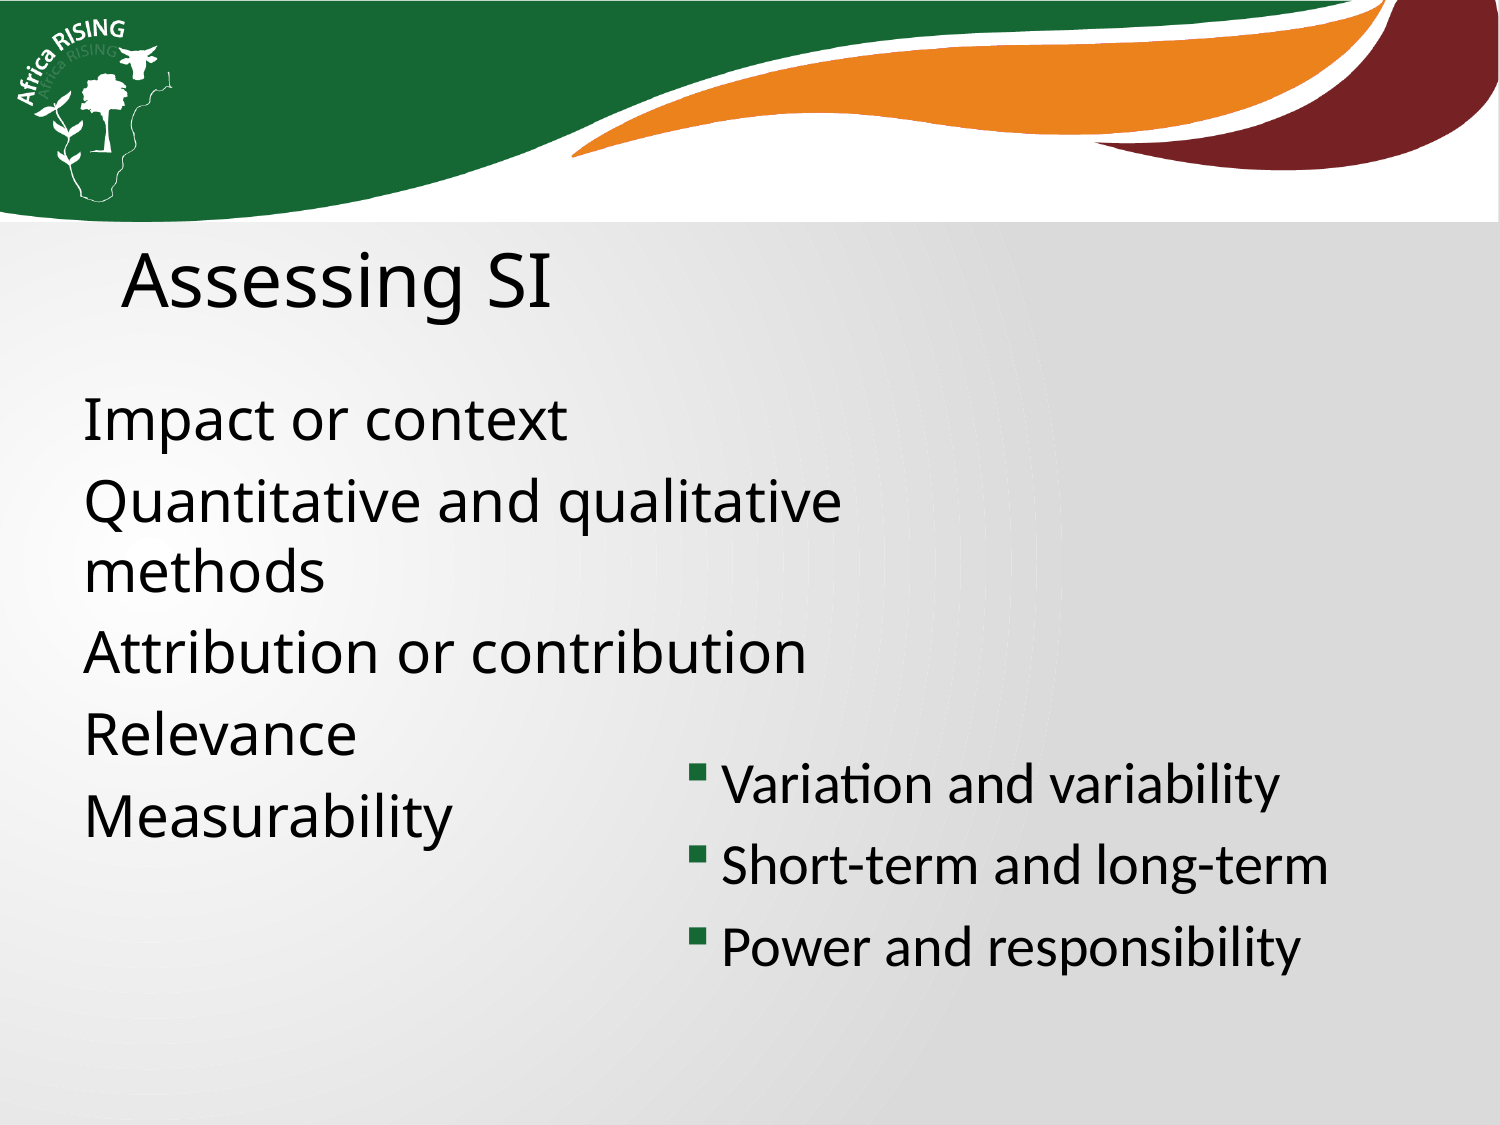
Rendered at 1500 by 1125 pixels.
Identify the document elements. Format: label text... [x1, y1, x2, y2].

picture [0, 0, 1499, 222]
list Assessing SI [87, 224, 1363, 363]
text_box Variation and variability Short-term and long-term Power and responsibility [650, 737, 1364, 1013]
list Impact or context Quantitative and qualitative methods Attribution or contribution Relevance Measurability [50, 375, 1113, 800]
